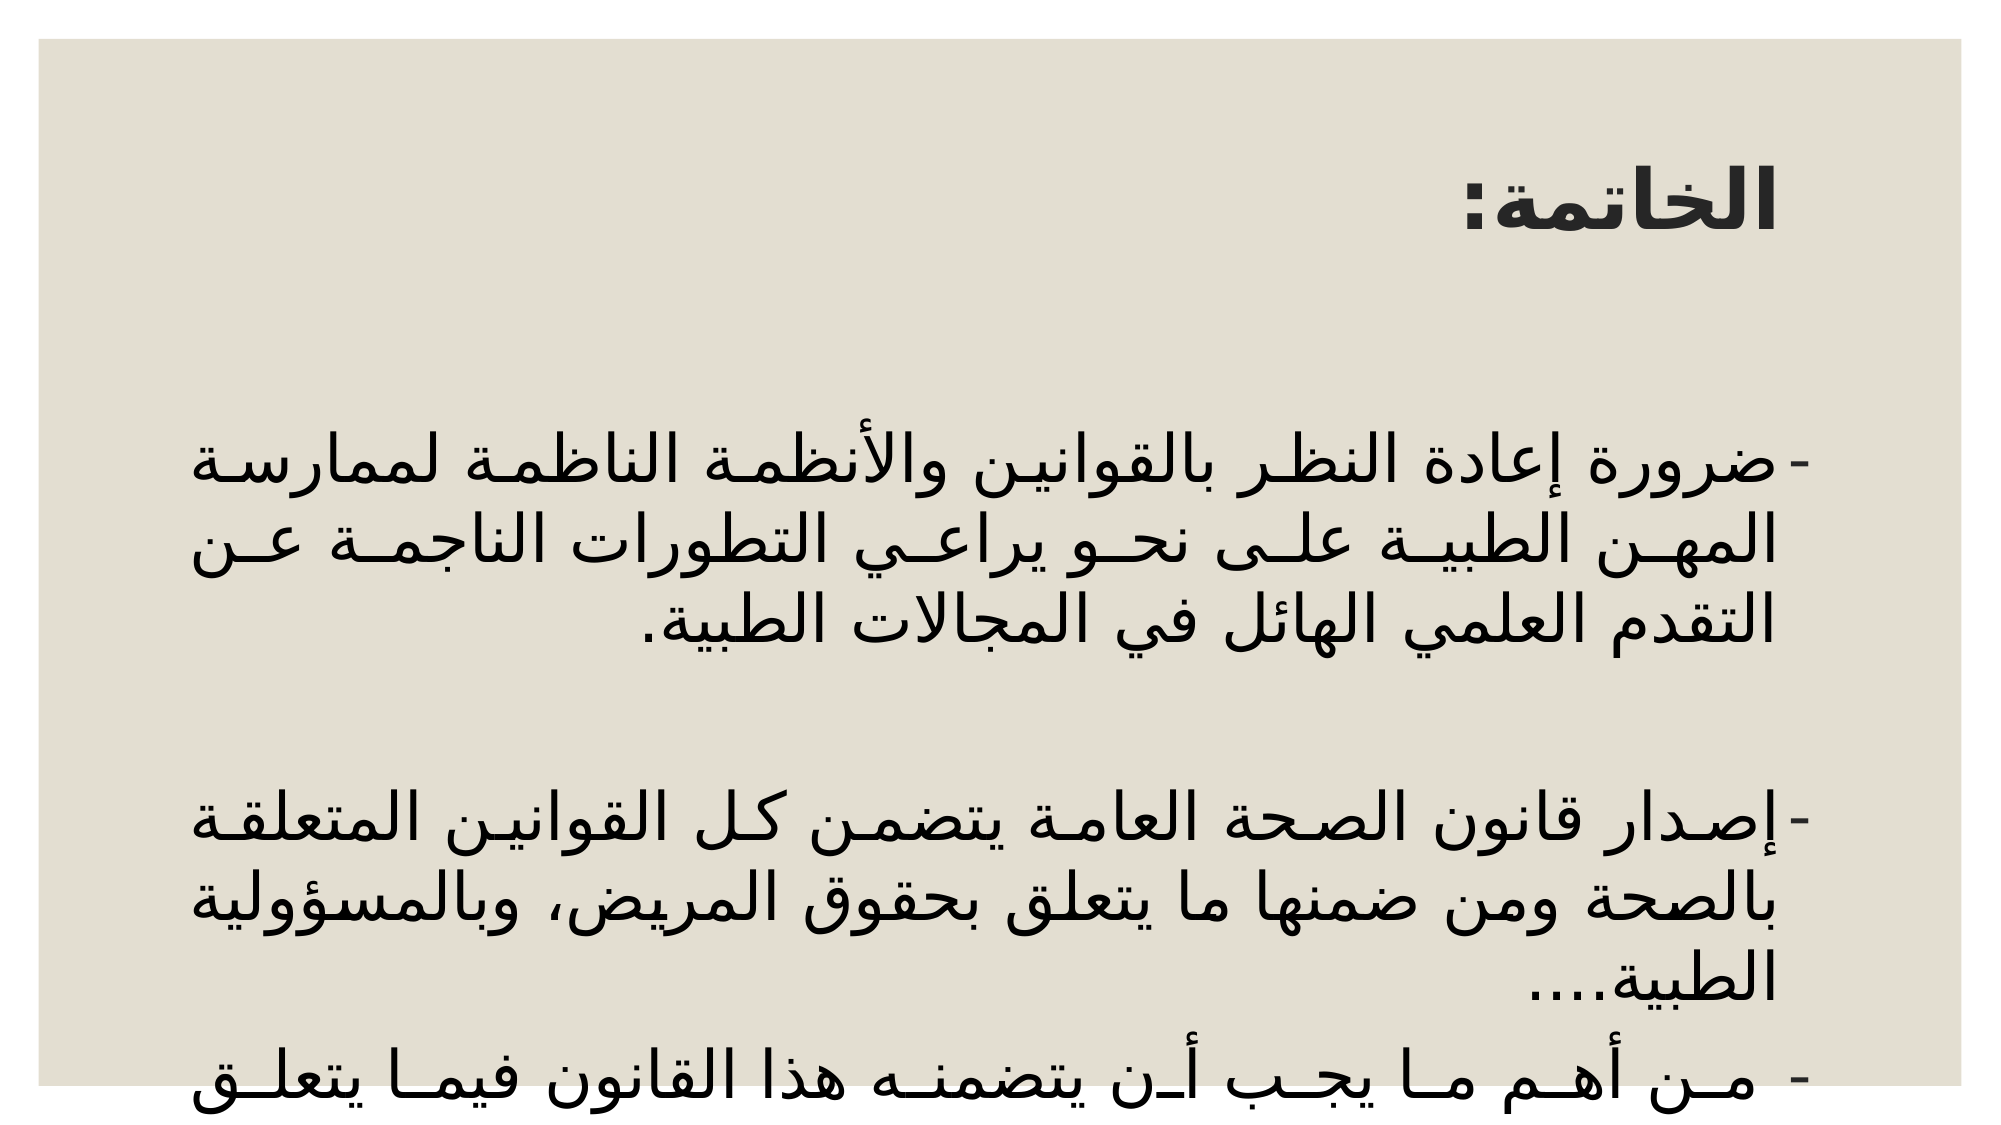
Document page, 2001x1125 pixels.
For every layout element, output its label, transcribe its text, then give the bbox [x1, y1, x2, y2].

title الخاتمة: [174, 105, 1825, 300]
list ضرورة إعادة النظر بالقوانين والأنظمة الناظمة لممارسة المهن الطبية على نحو يراعي التطورات الناجمة عن التقدم العلمي الهائل في المجالات الطبية. إصدار قانون الصحة العامة يتضمن كل القوانين المتعلقة بالصحة ومن ضمنها ما يتعلق بحقوق المريض، وبالمسؤولية الطبية.... من أهم ما يجب أن يتضمنه هذا القانون فيما يتعلق بالمسؤولية الطبية: [174, 345, 1825, 990]
